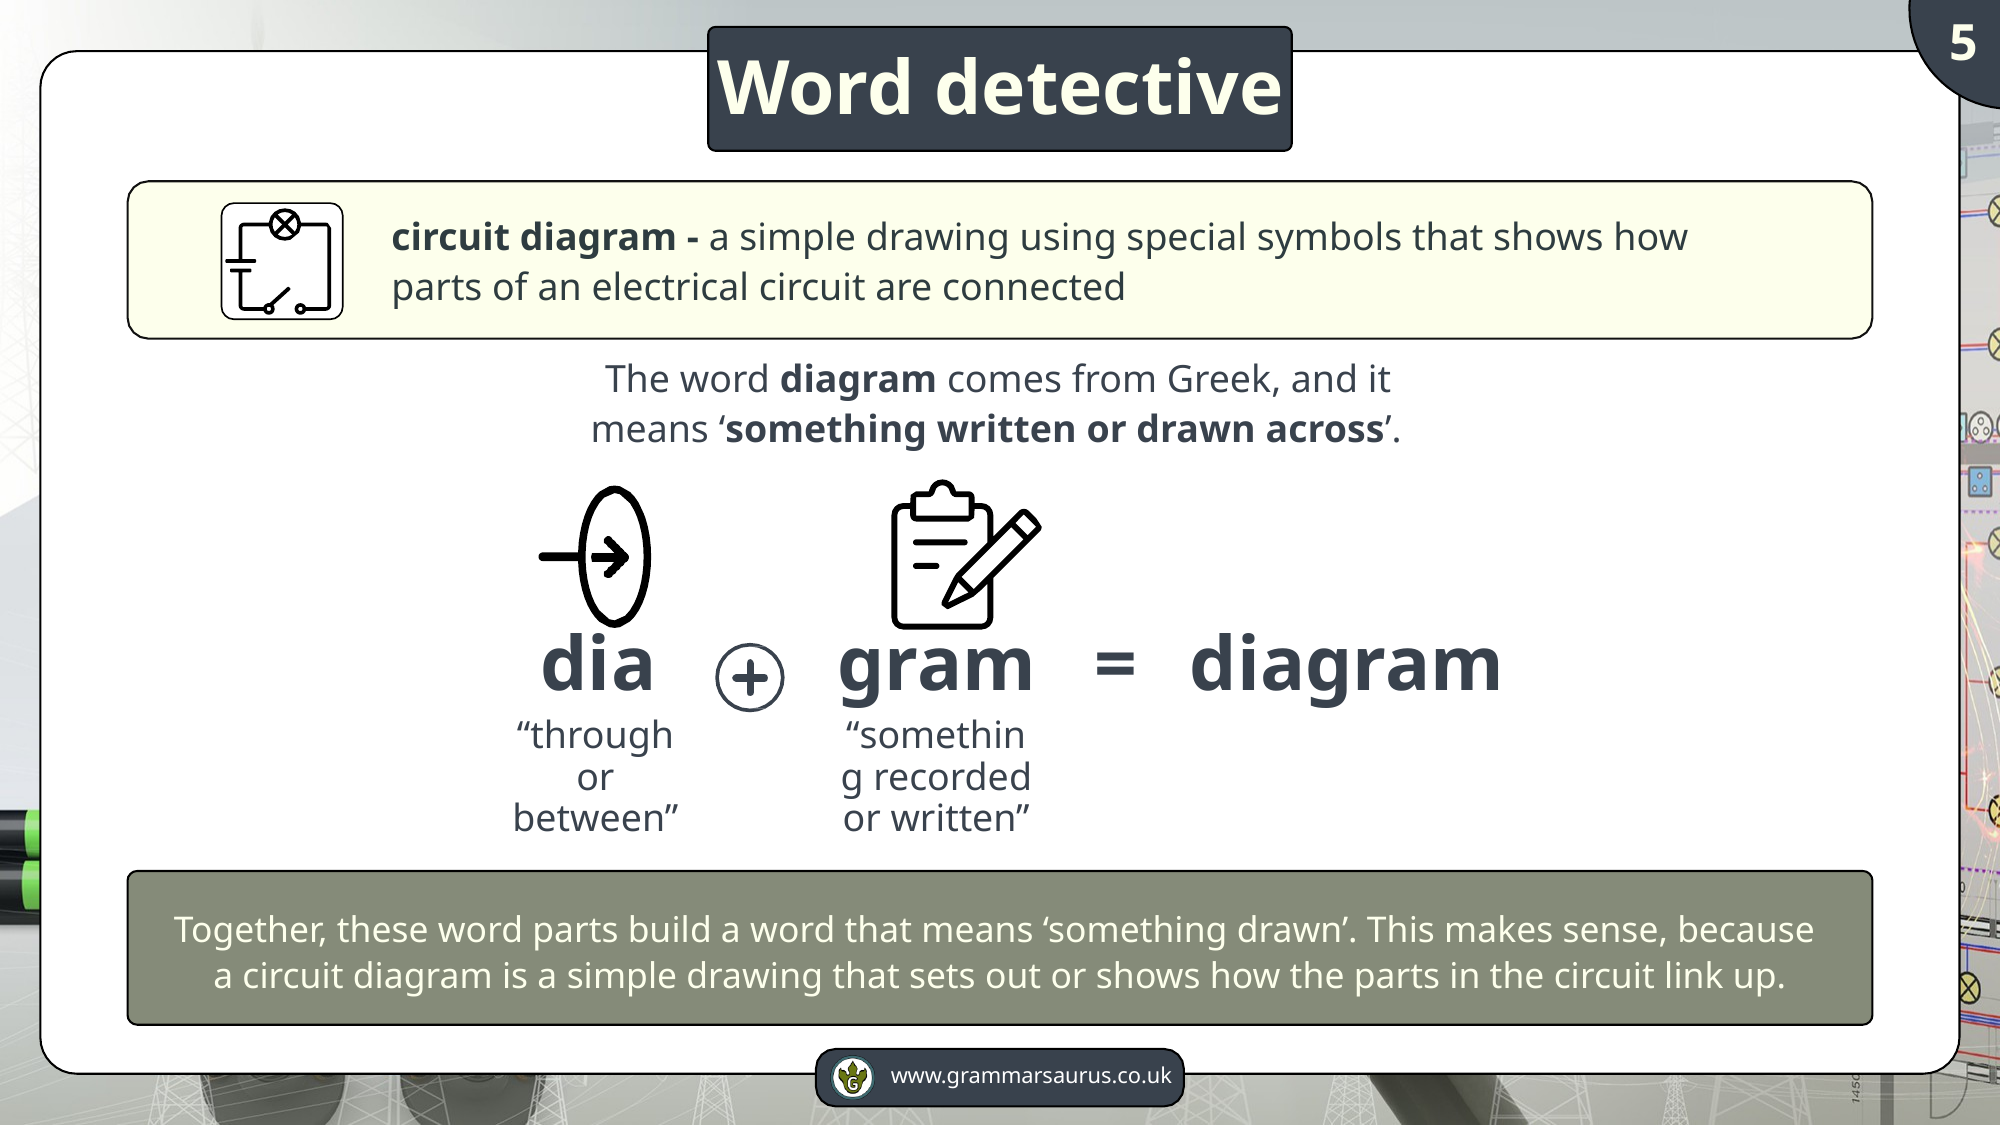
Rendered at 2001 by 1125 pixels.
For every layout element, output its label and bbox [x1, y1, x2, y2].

text_box [706, 25, 1294, 153]
text_box [220, 202, 1042, 630]
text_box [39, 0, 2000, 1076]
picture [0, 0, 2000, 1125]
text_box [715, 1037, 1186, 1108]
text_box [126, 179, 1874, 1027]
